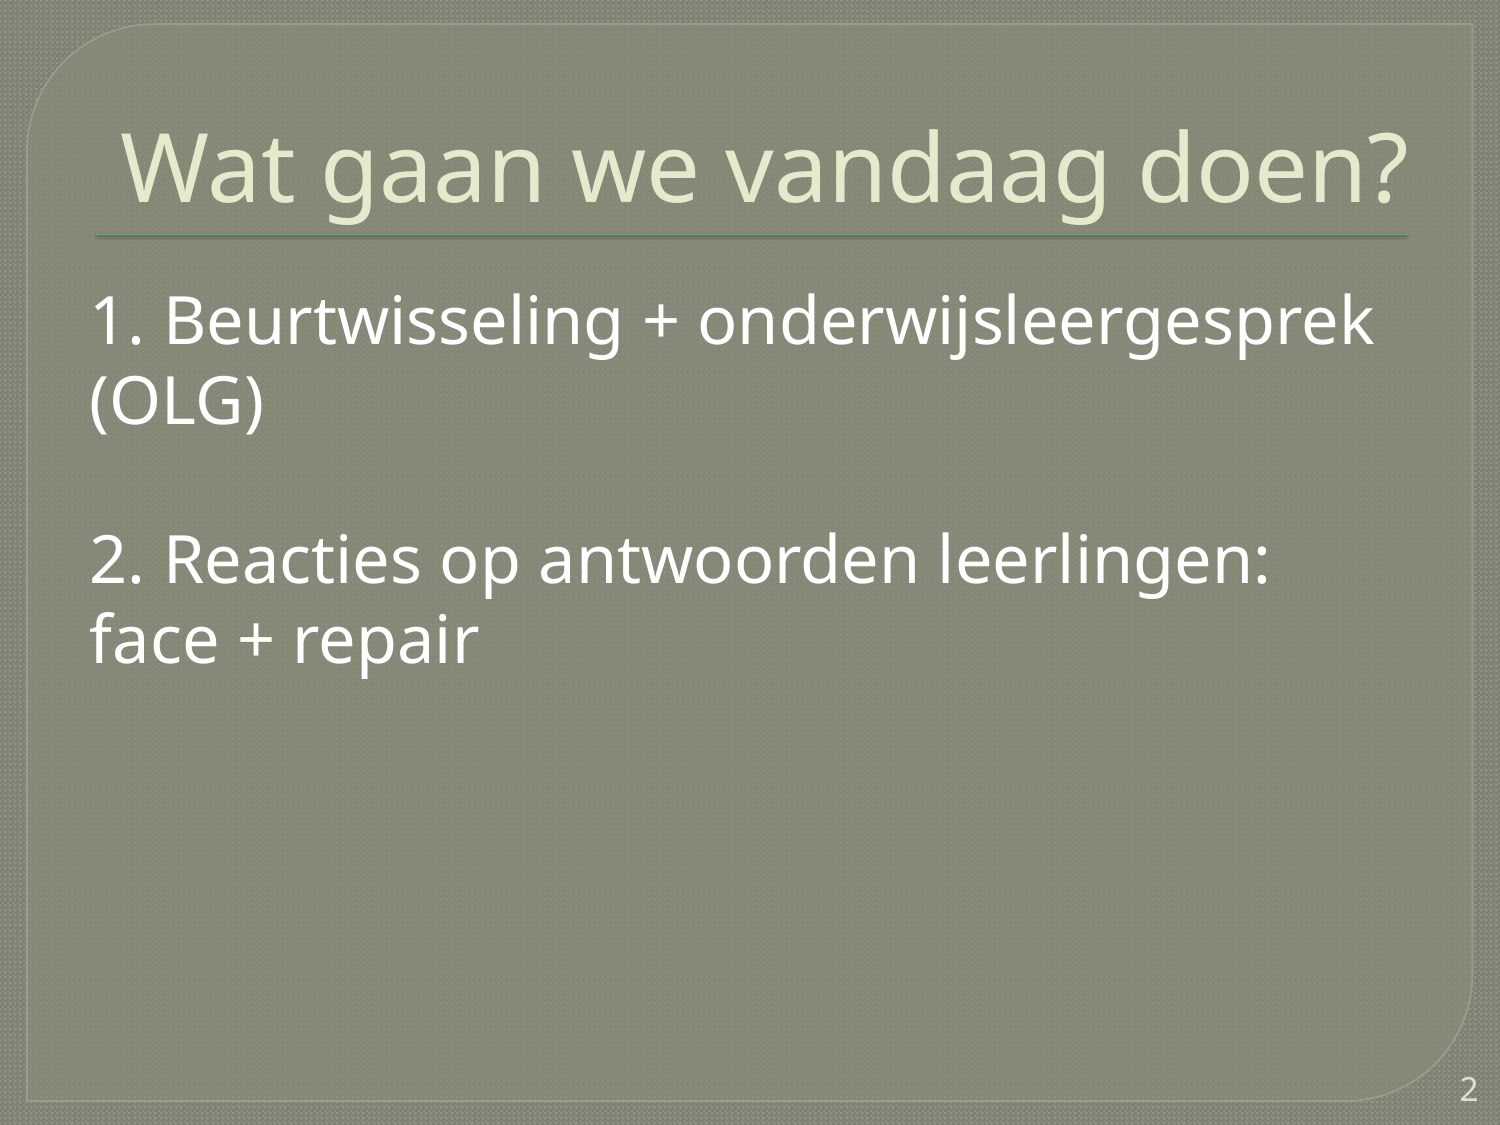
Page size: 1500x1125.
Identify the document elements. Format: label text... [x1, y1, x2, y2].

slide_number 2 [1417, 1068, 1494, 1114]
title Wat gaan we vandaag doen? [75, 41, 1425, 230]
list 1. Beurtwisseling + onderwijsleergesprek (OLG) 2. Reacties op antwoorden leerlingen: face + repair [75, 270, 1425, 1013]
